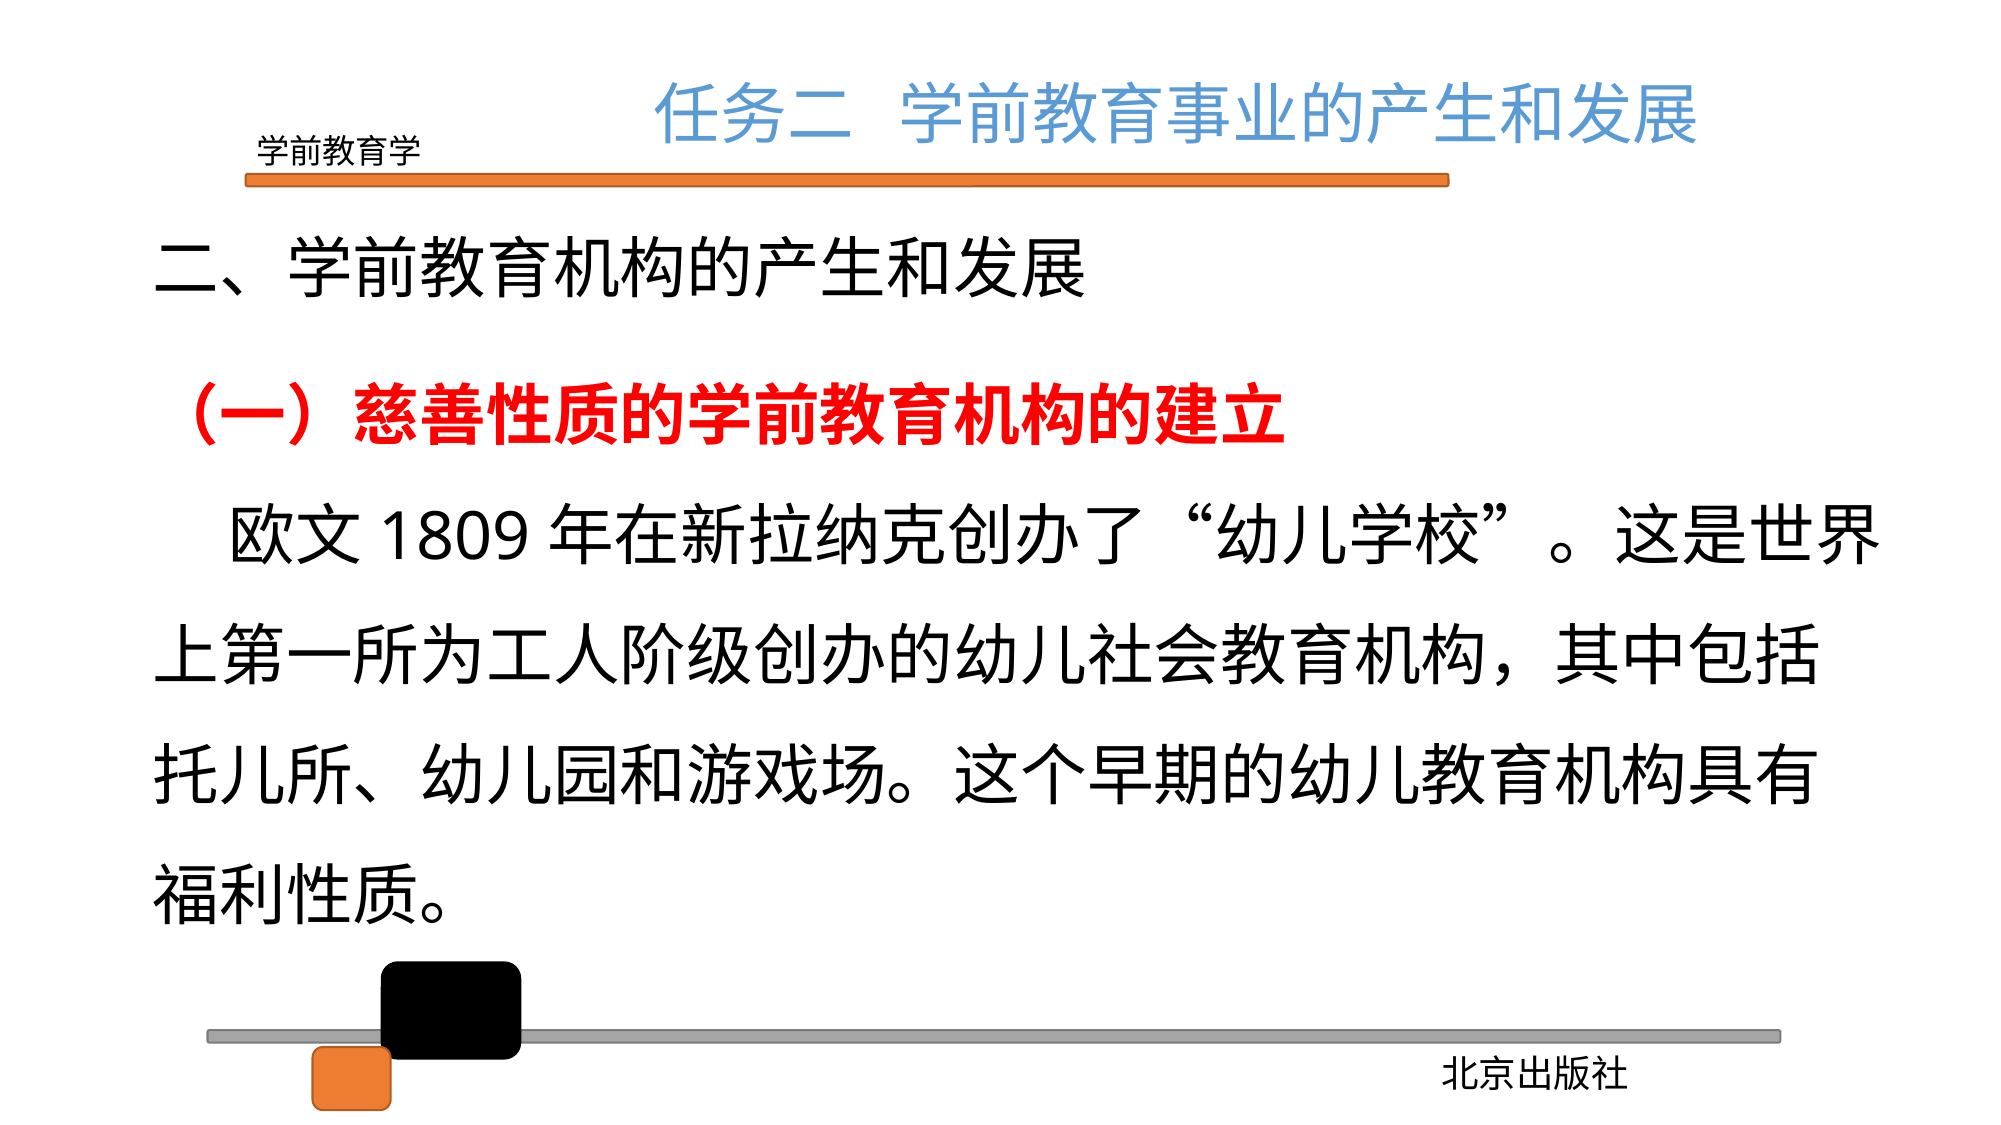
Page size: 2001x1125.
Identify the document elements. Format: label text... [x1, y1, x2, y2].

text_box 任务二 学前教育事业的产生和发展 [638, 64, 1715, 160]
text_box 二、学前教育机构的产生和发展 （一）慈善性质的学前教育机构的建立 欧文1809年在新拉纳克创办了“幼儿学校”。这是世界上第一所为工人阶级创办的幼儿社会教育机构，其中包括托儿所、幼儿园和游戏场。这个早期的幼儿教育机构具有福利性质。 [137, 218, 1903, 1061]
